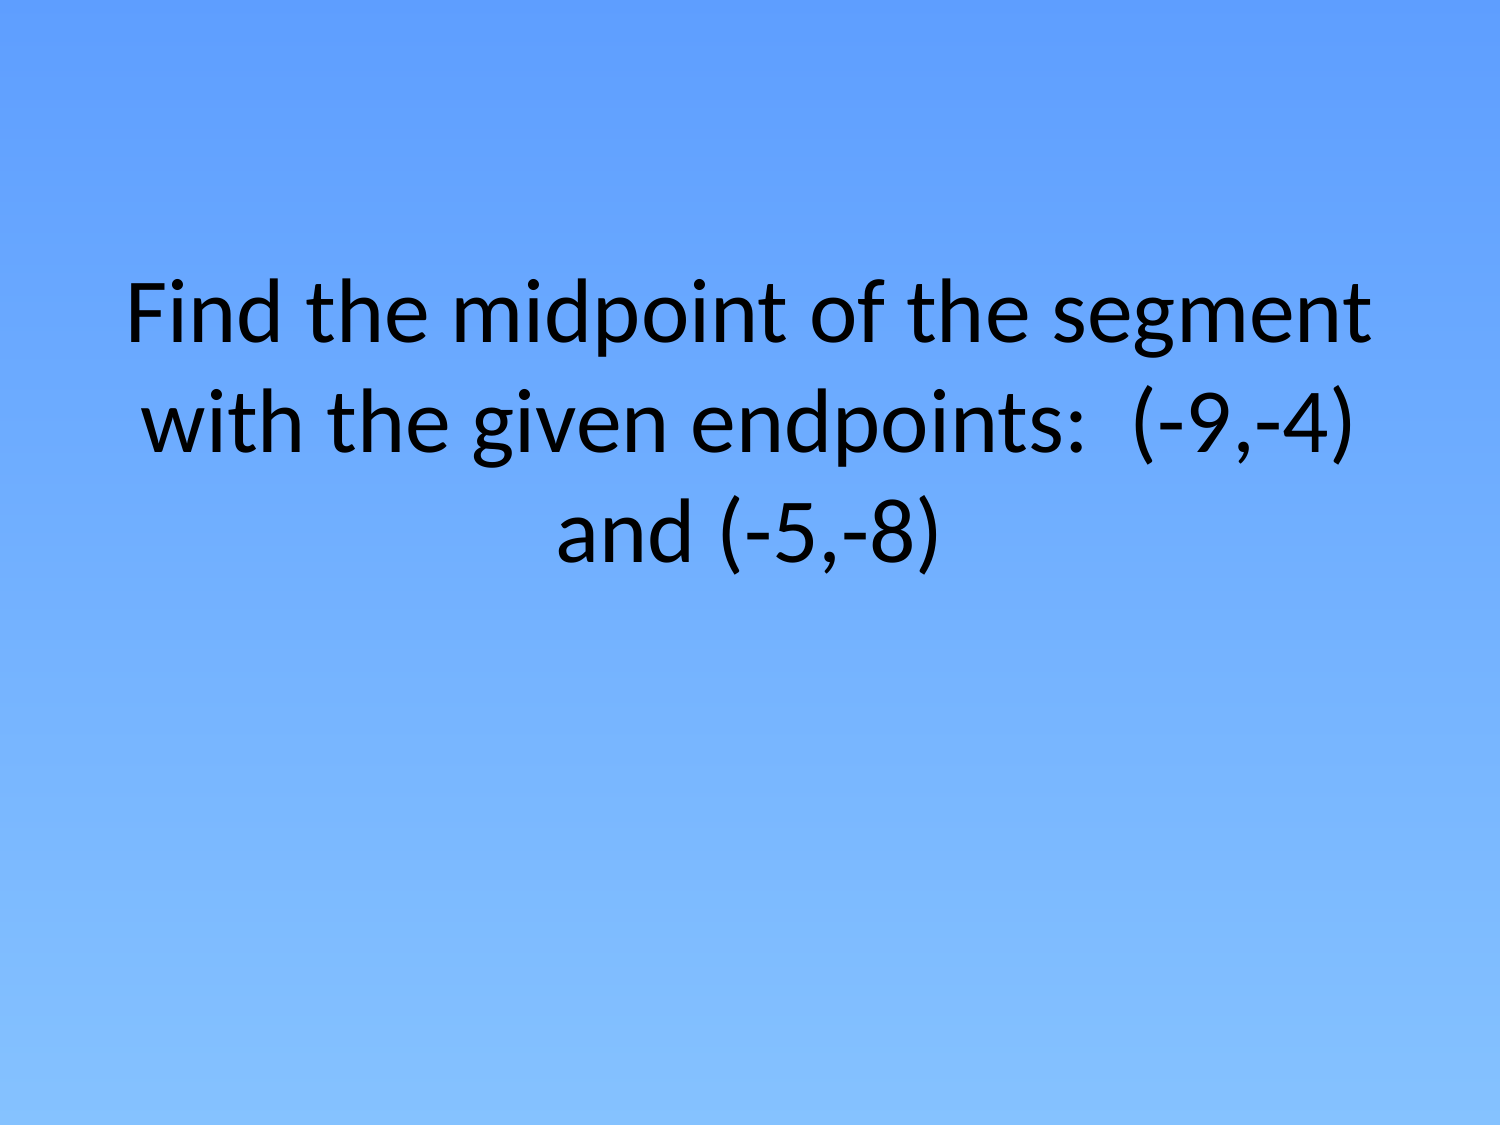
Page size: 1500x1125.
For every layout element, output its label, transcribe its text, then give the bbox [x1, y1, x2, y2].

title Find the midpoint of the segment with the given endpoints: (-9,-4) and (-5,-8) [74, 44, 1426, 788]
